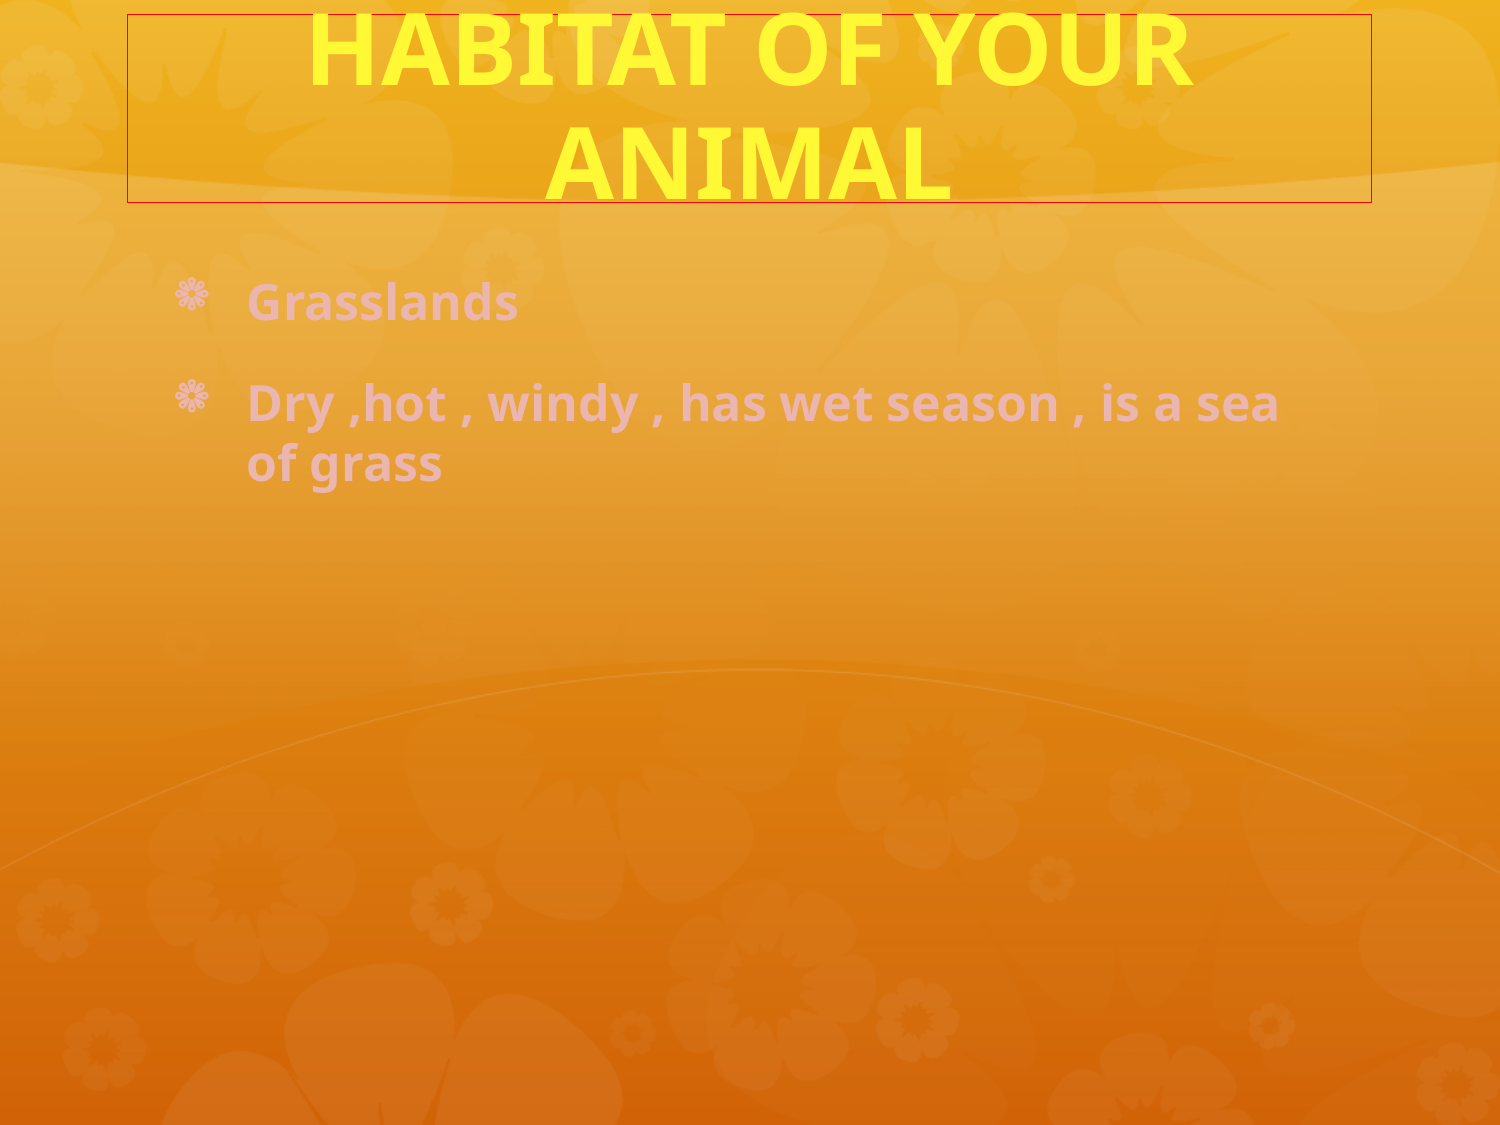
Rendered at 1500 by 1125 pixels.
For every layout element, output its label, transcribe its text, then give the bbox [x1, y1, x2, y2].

picture [0, 0, 1500, 1125]
title Habitat of Your Animal [127, 14, 1372, 203]
list Grasslands Dry ,hot , windy , has wet season , is a sea of grass [156, 262, 1344, 967]
